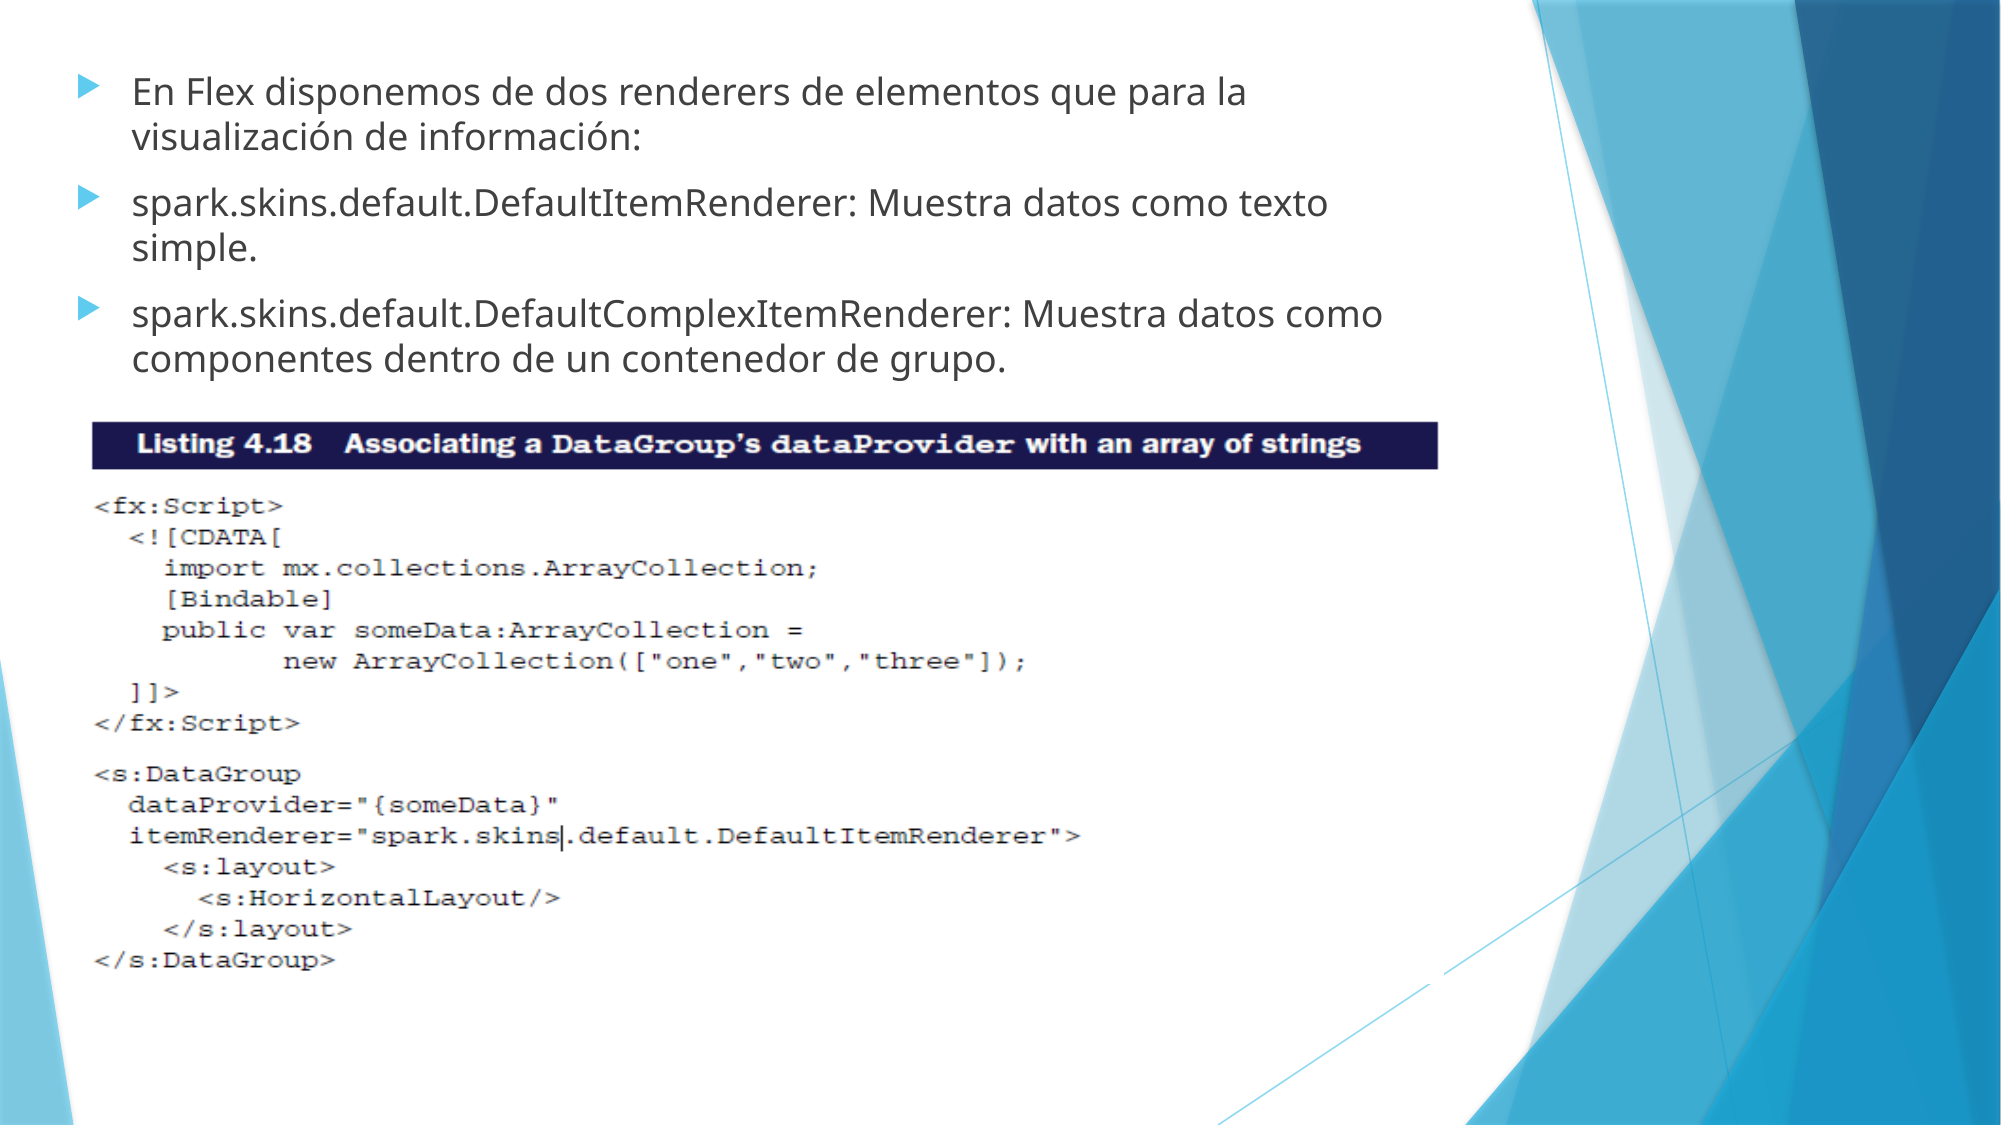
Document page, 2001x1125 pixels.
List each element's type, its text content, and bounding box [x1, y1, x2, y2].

list En Flex disponemos de dos renderers de elementos que para la visualización de información: spark.skins.default.DefaultItemRenderer: Muestra datos como texto simple. spark.skins.default.DefaultComplexItemRenderer: Muestra datos como componentes dentro de un contenedor de grupo. [60, 60, 1471, 381]
picture [86, 418, 1445, 985]
